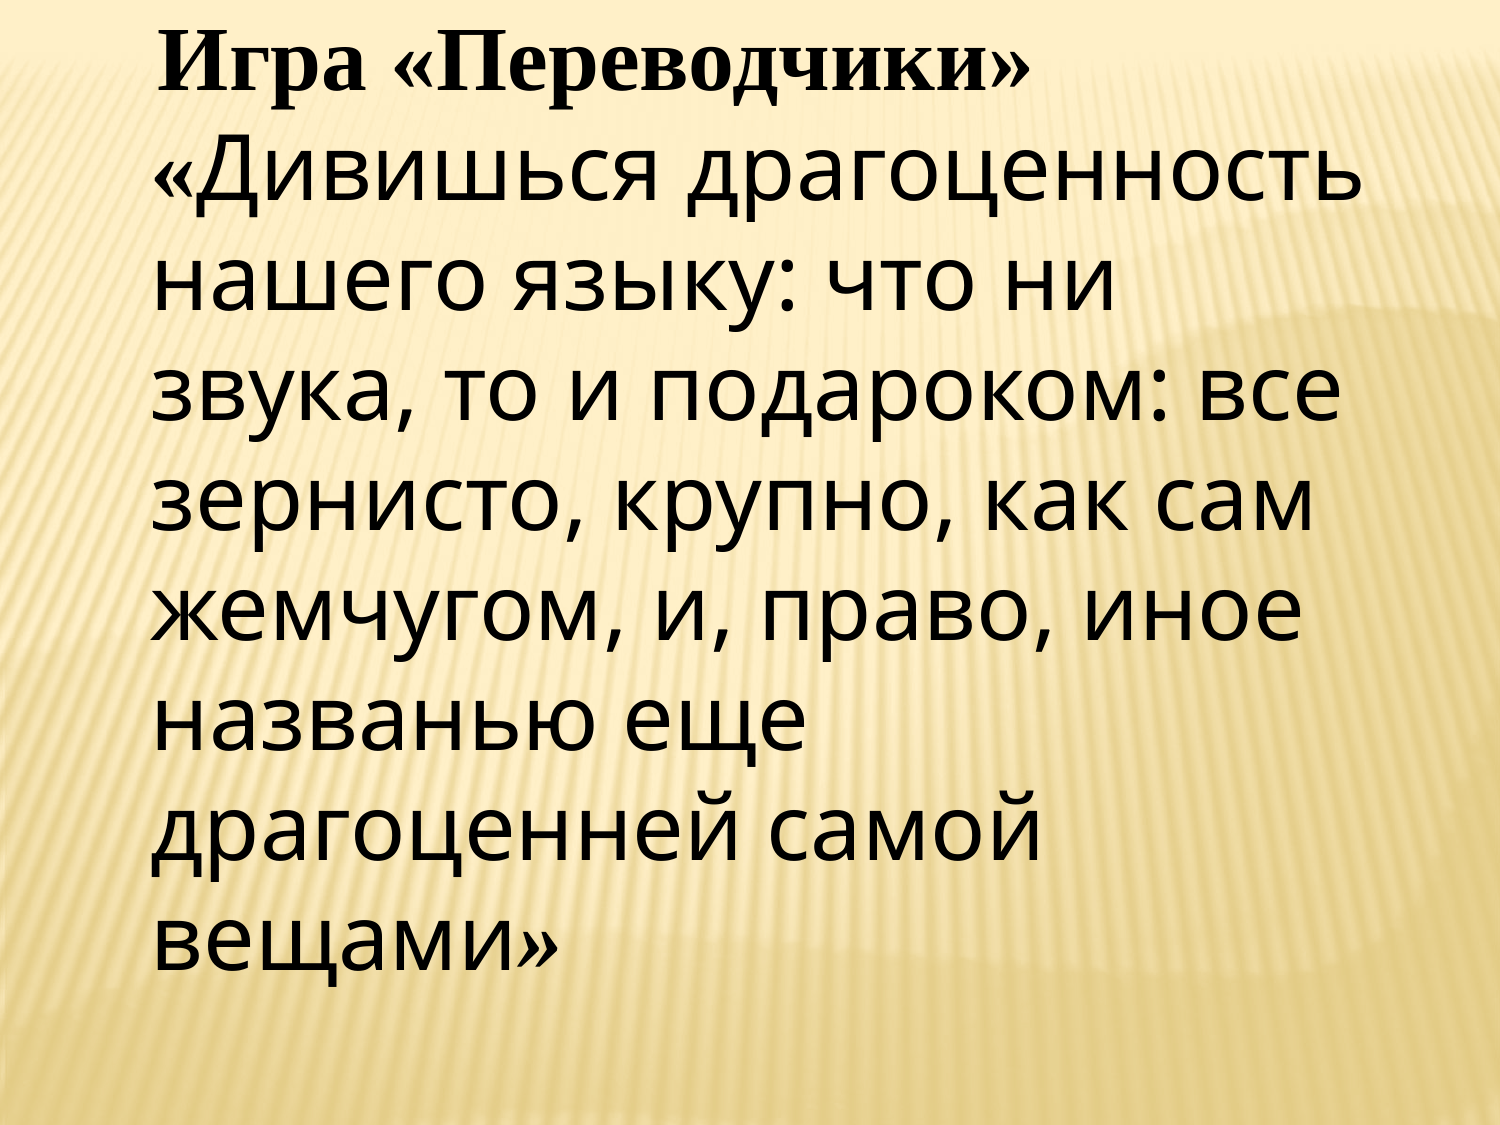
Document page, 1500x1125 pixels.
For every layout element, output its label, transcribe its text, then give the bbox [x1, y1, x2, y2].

text_box Игра «Переводчики» «Дивишься драгоценность нашего языку: что ни звука, то и подароком: все зернисто, крупно, как сам жем­чугом, и, право, иное названью еще драгоценней самой вещами» [135, 0, 1388, 997]
